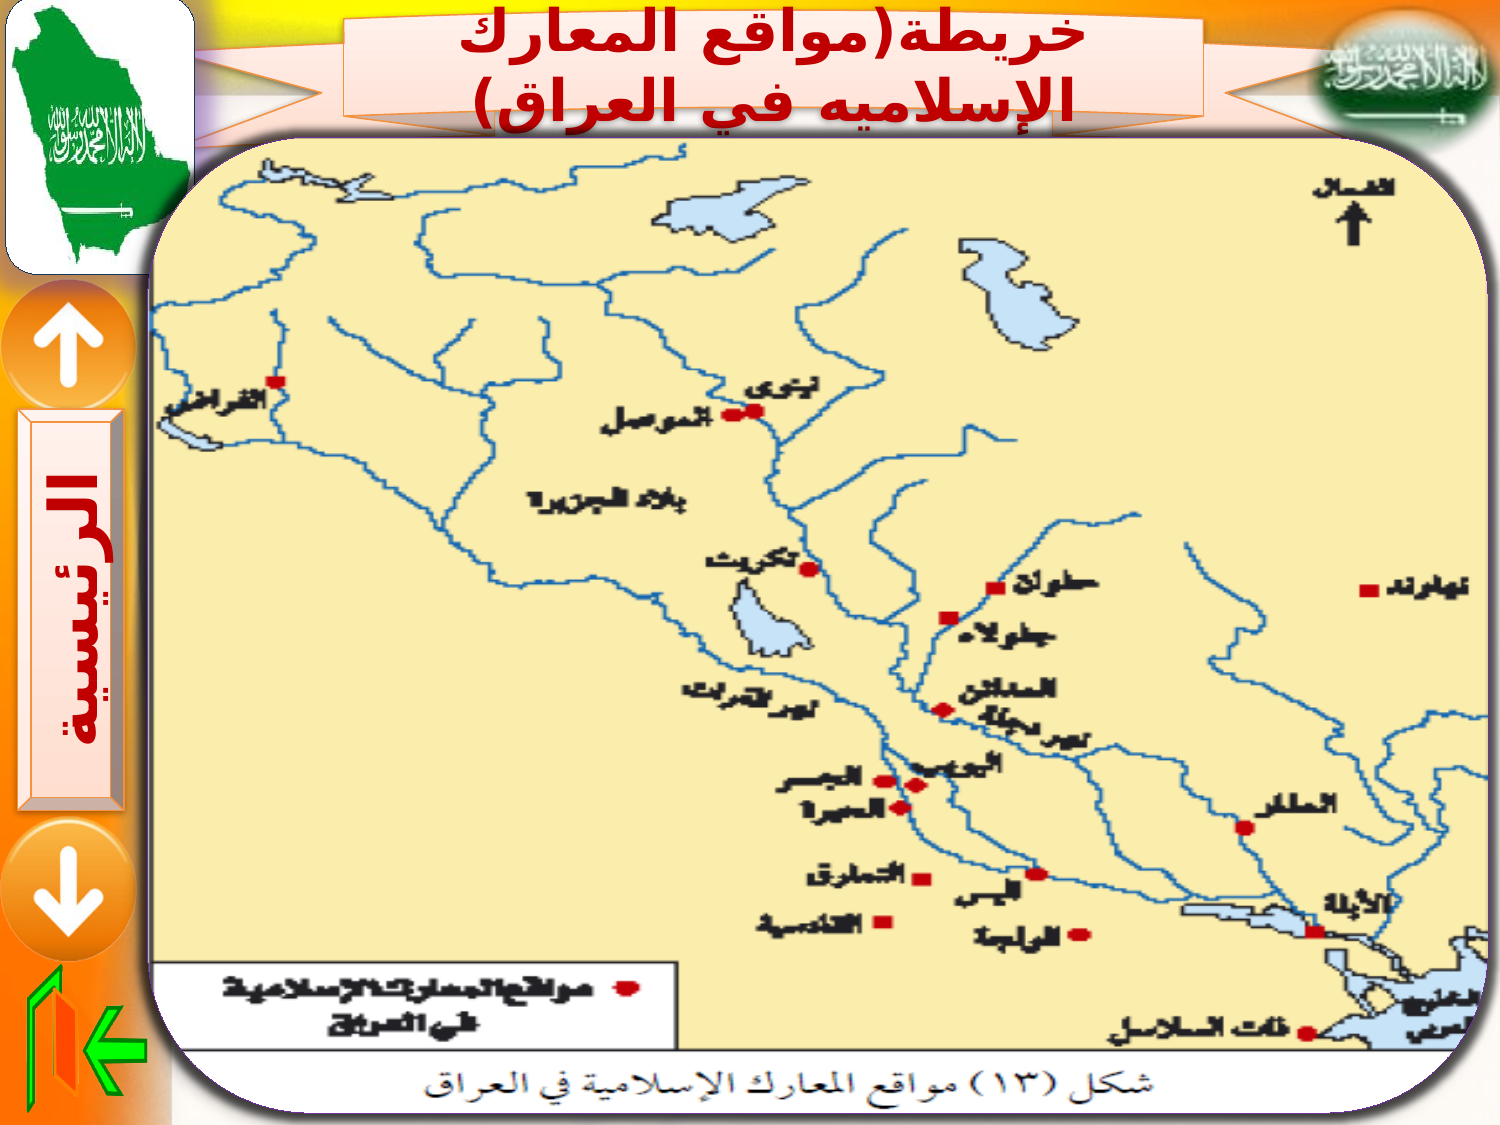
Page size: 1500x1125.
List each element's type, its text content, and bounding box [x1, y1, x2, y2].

picture [218, 67, 316, 129]
text_box خريطة(مواقع المعارك الإسلاميه في العراق) [229, 9, 1287, 135]
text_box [0, 276, 154, 1125]
picture [5, 0, 1500, 1125]
